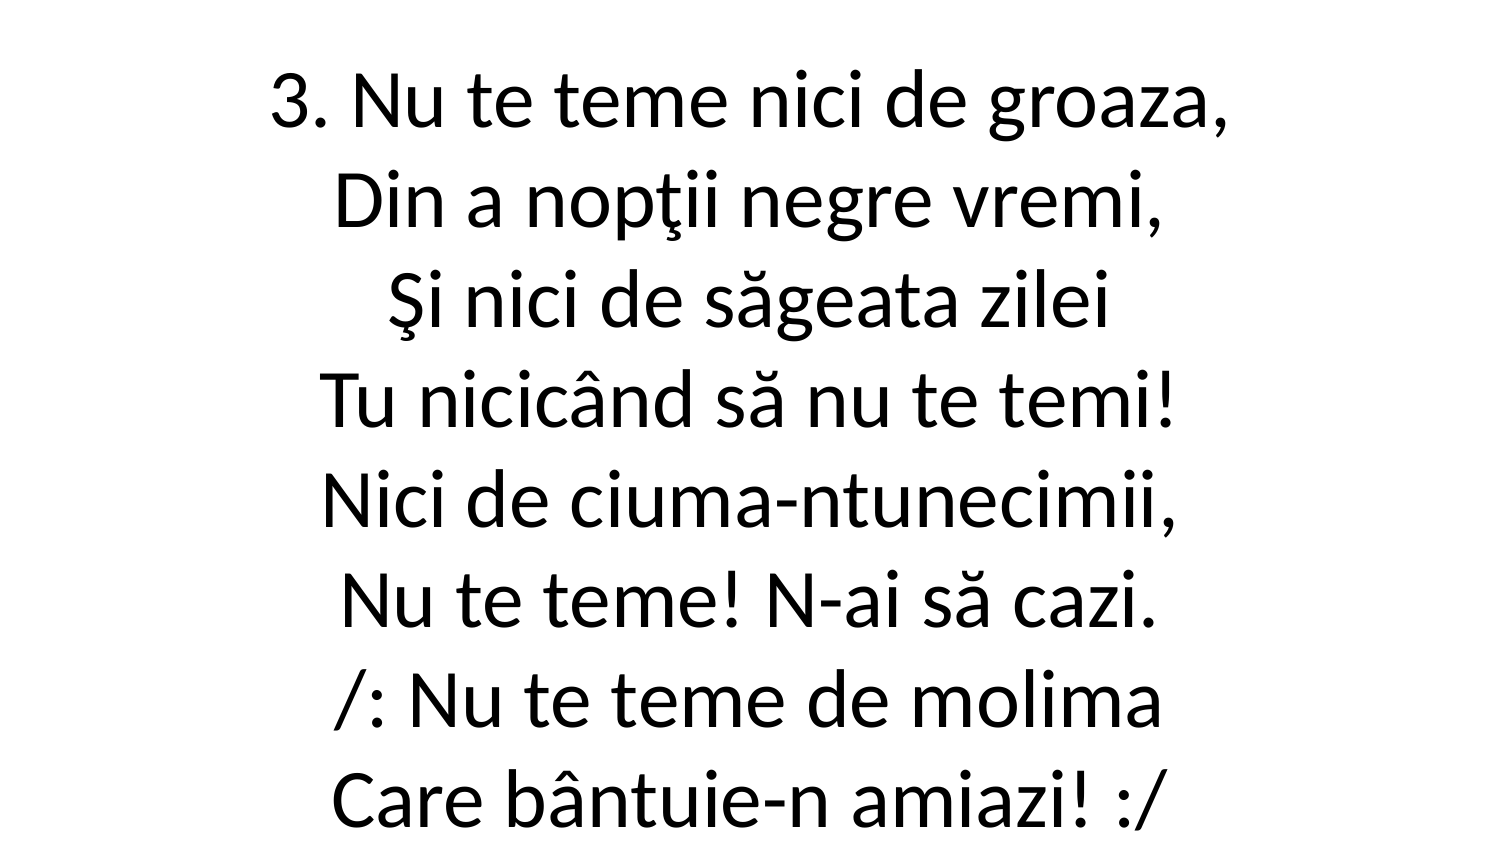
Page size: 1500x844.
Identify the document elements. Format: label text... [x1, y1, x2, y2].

text_box 3. Nu te teme nici de groaza, Din a nopţii negre vremi, Şi nici de săgeata zilei Tu nicicând să nu te temi! Nici de ciuma-ntunecimii, Nu te teme! N-ai să cazi. /: Nu te teme de molima Care bântuie-n amiazi! :/ [253, 0, 1247, 844]
